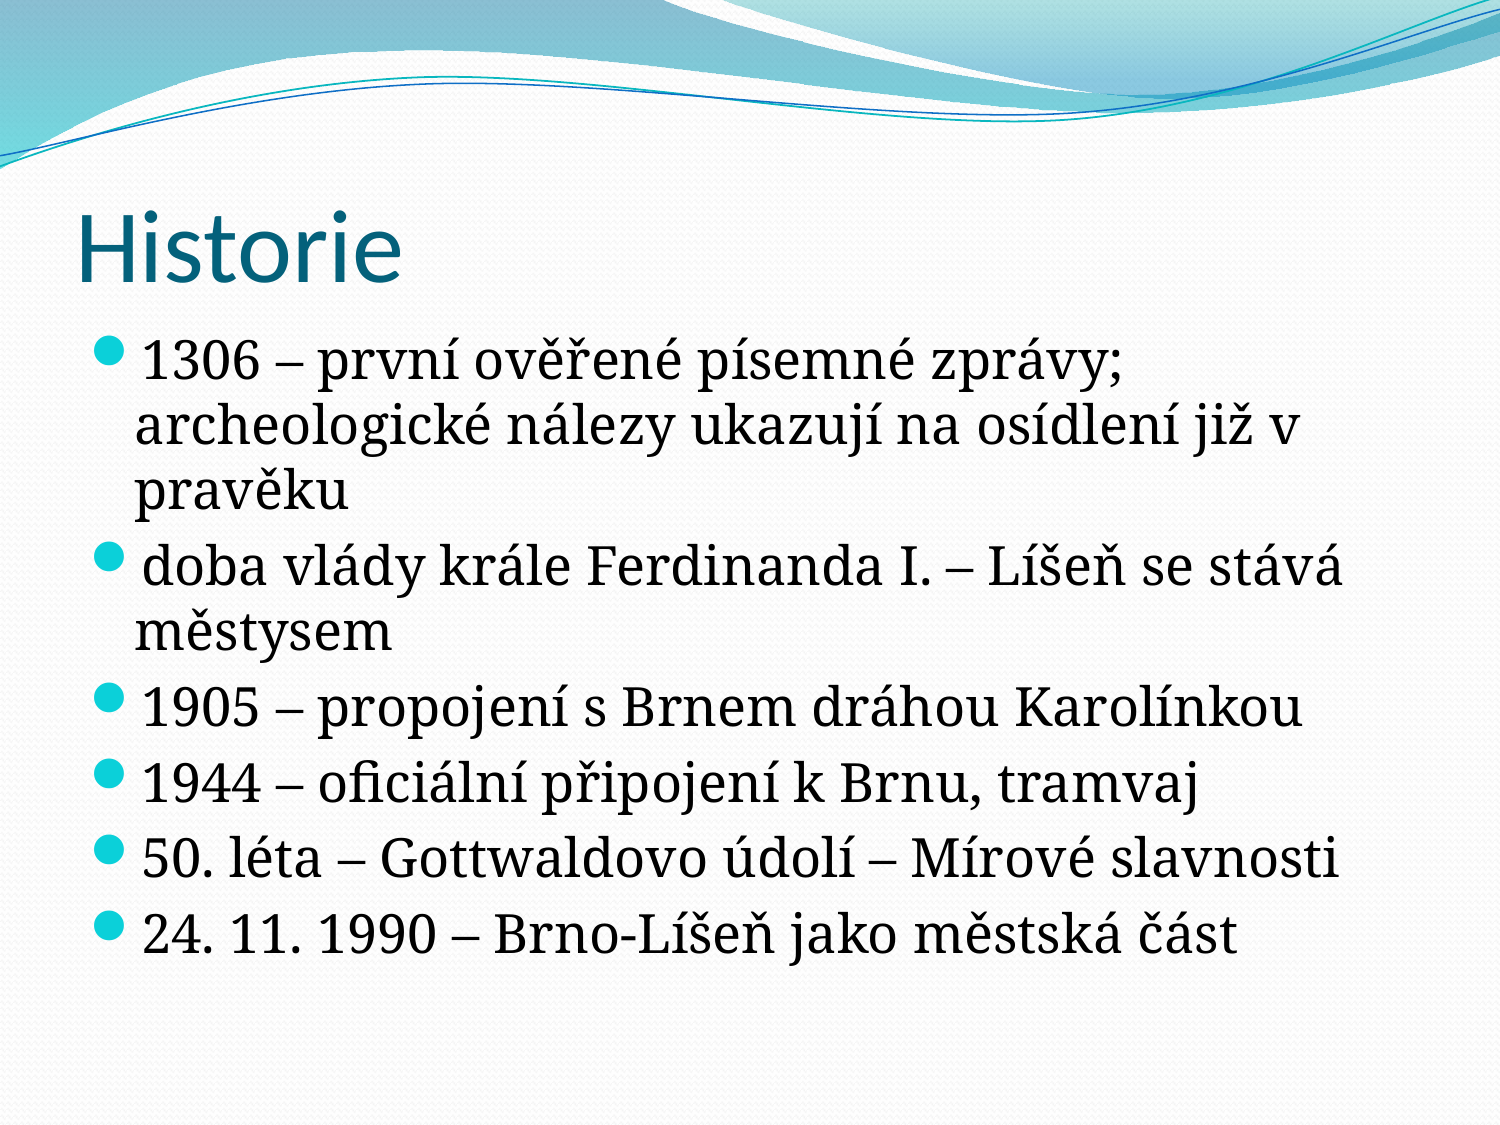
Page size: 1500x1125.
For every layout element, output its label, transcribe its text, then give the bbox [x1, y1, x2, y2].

title Historie [75, 115, 1425, 303]
list 1306 – první ověřené písemné zprávy; archeologické nálezy ukazují na osídlení již v pravěku doba vlády krále Ferdinanda I. – Líšeň se stává městysem 1905 – propojení s Brnem dráhou Karolínkou 1944 – oficiální připojení k Brnu, tramvaj 50. léta – Gottwaldovo údolí – Mírové slavnosti 24. 11. 1990 – Brno-Líšeň jako městská část [75, 317, 1425, 1038]
